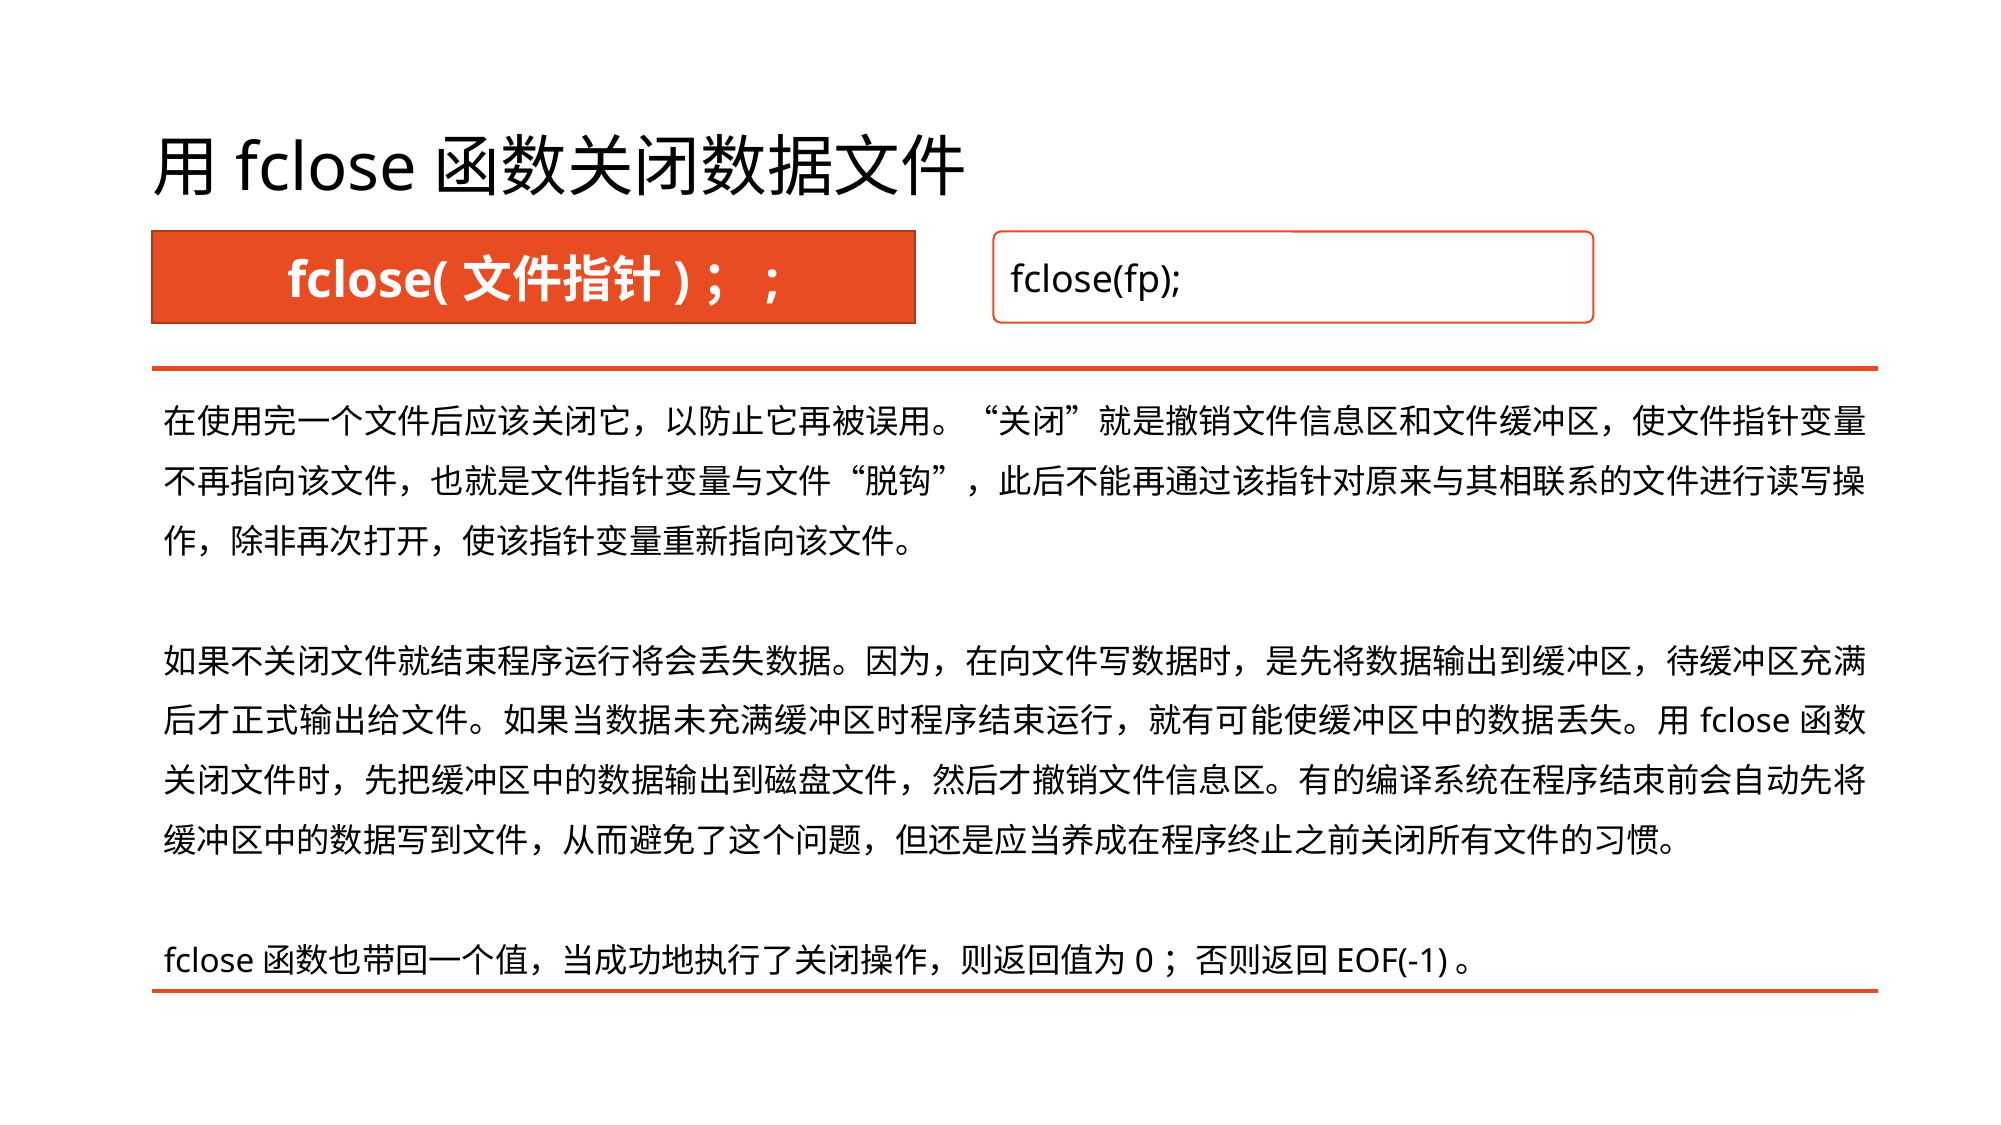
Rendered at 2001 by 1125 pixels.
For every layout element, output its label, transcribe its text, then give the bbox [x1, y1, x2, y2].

text_box fclose(文件指针)；; [151, 230, 916, 324]
title 用fclose函数关闭数据文件 [137, 59, 1863, 278]
text_box fclose(fp); [992, 230, 1595, 324]
